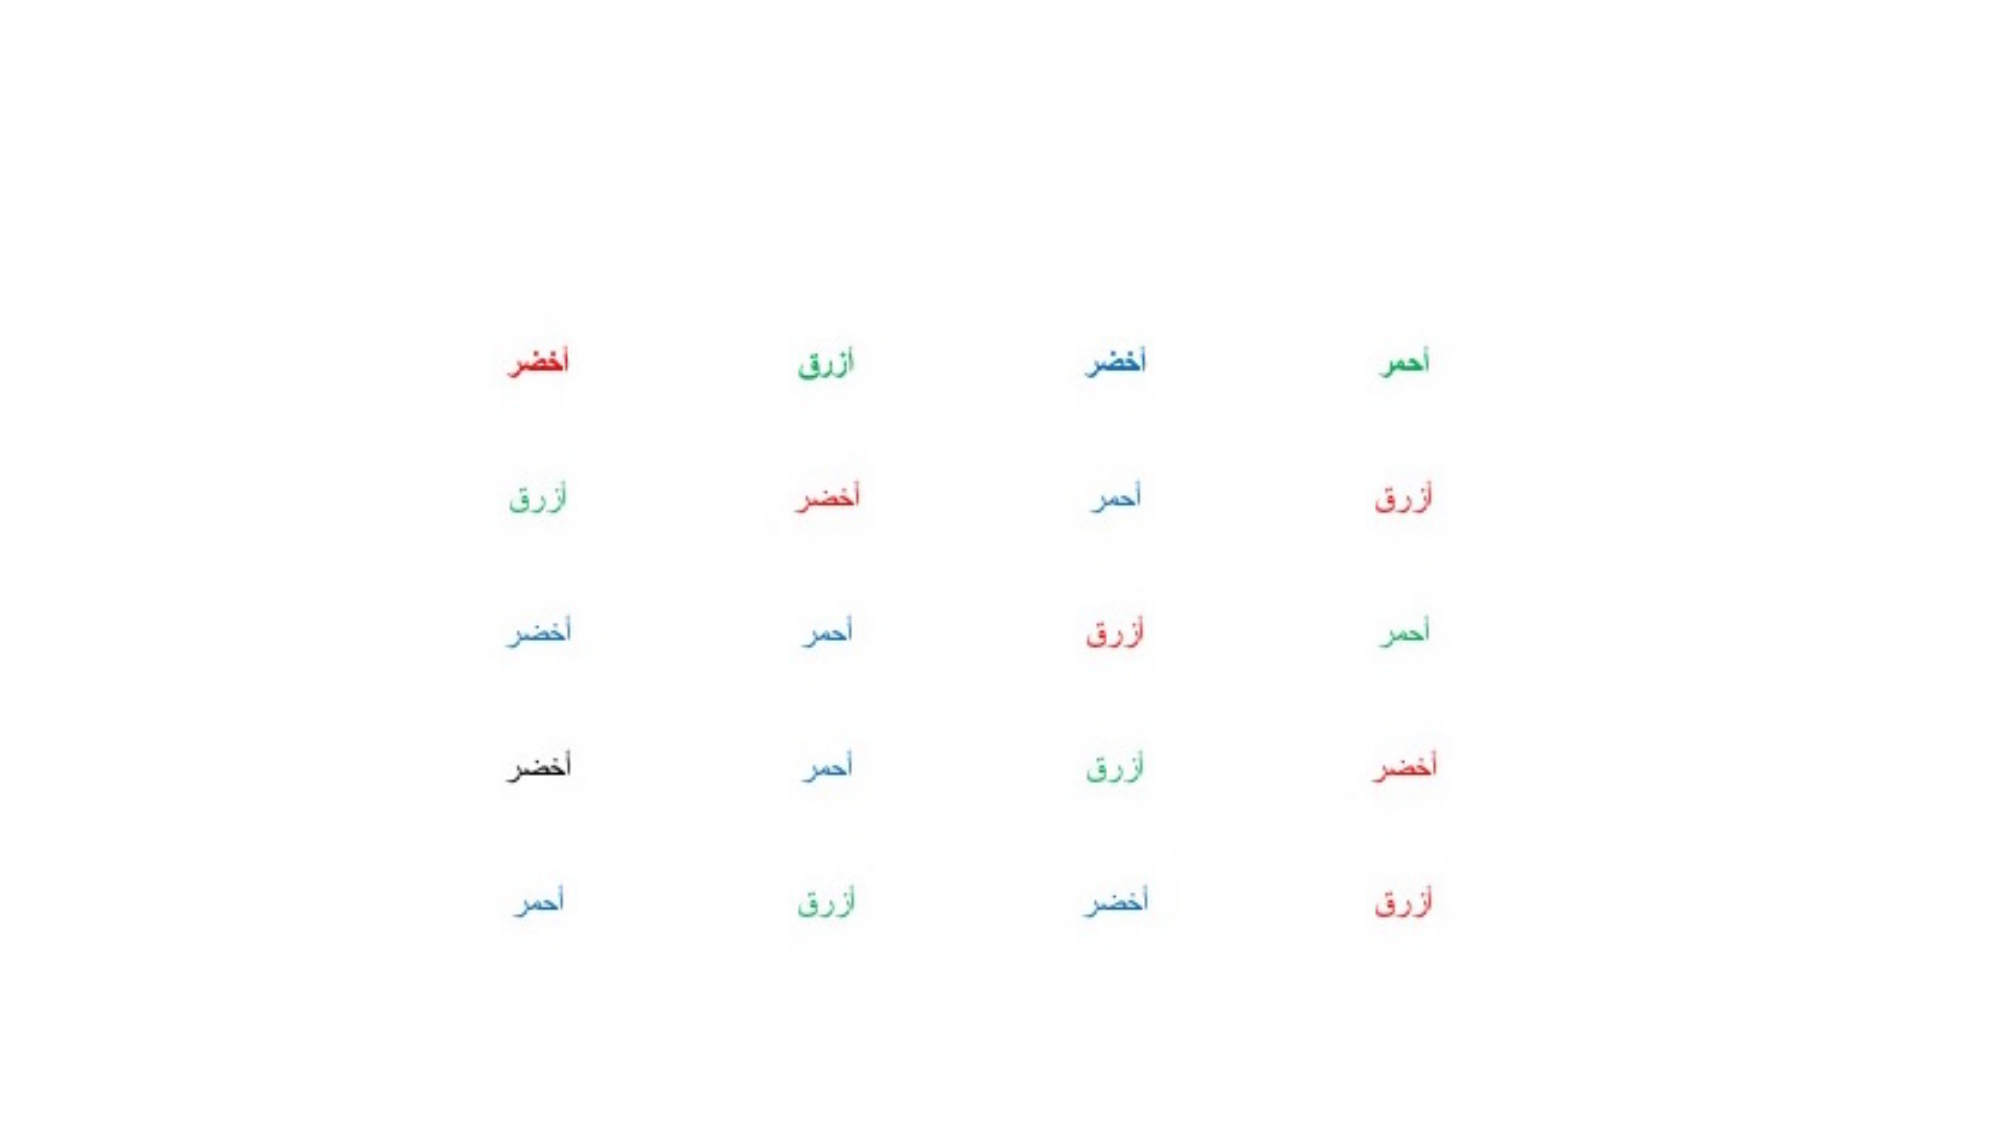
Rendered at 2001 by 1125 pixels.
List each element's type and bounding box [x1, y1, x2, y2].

list [424, 299, 1576, 1014]
